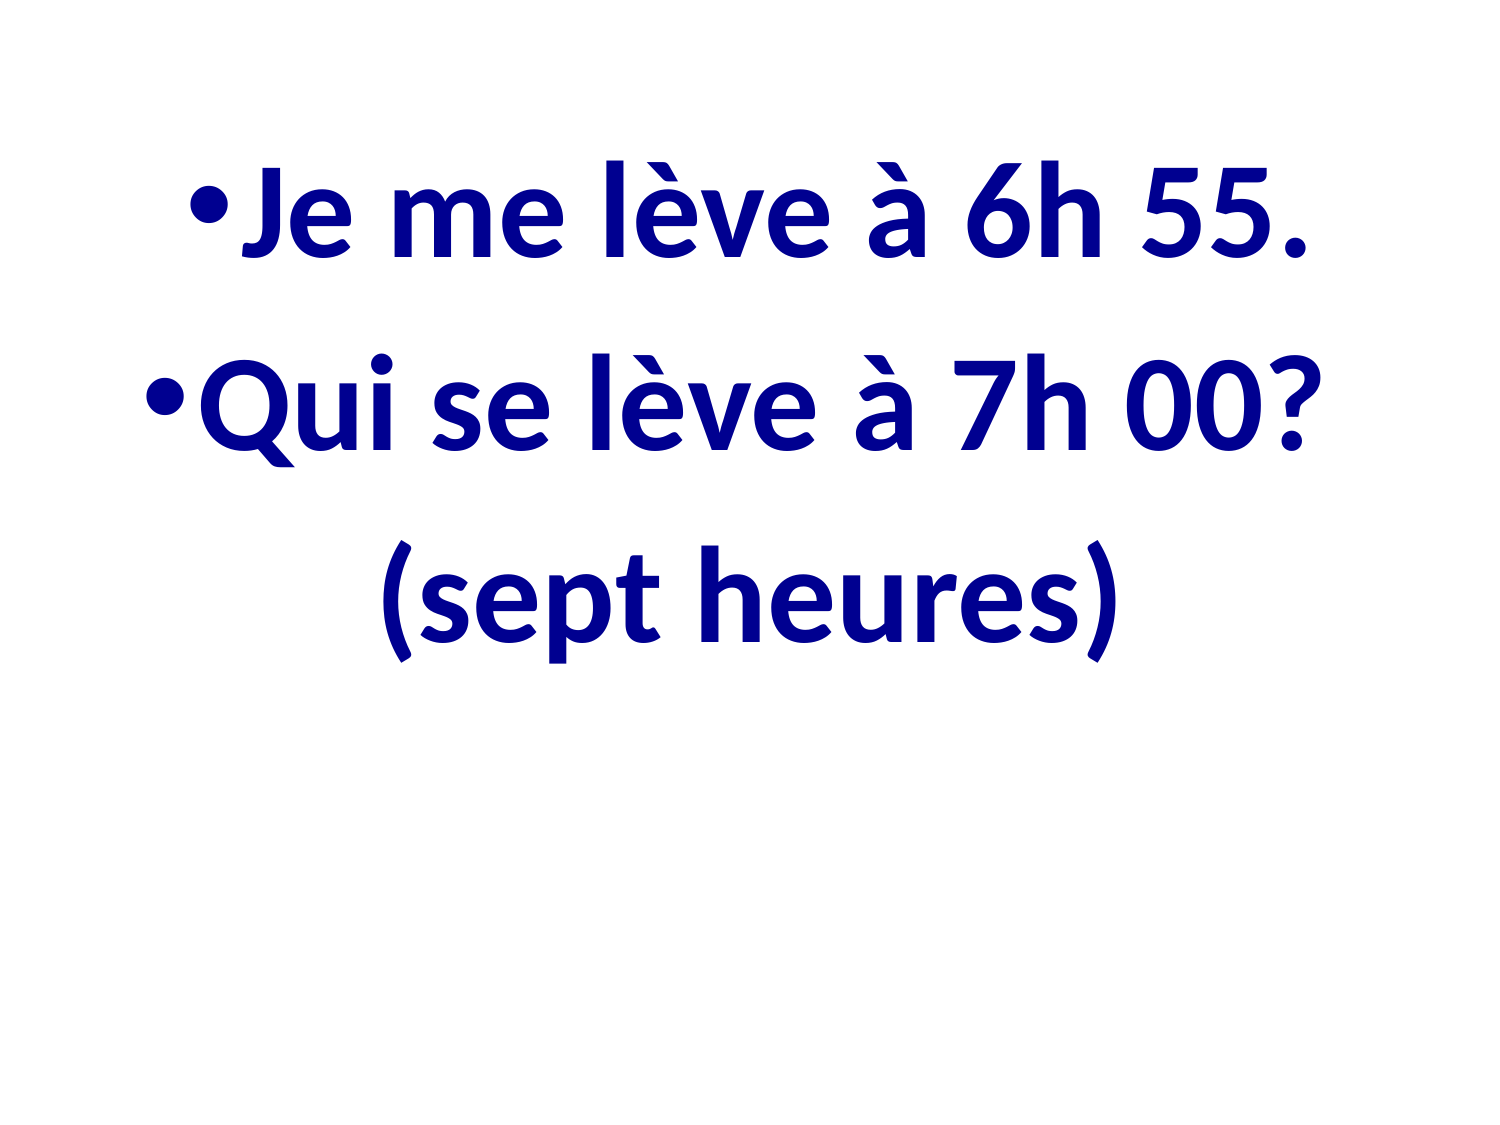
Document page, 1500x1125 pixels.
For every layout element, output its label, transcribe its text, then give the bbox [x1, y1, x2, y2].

list Je me lève à 6h 55. Qui se lève à 7h 00? (sept heures) [12, 112, 1488, 388]
